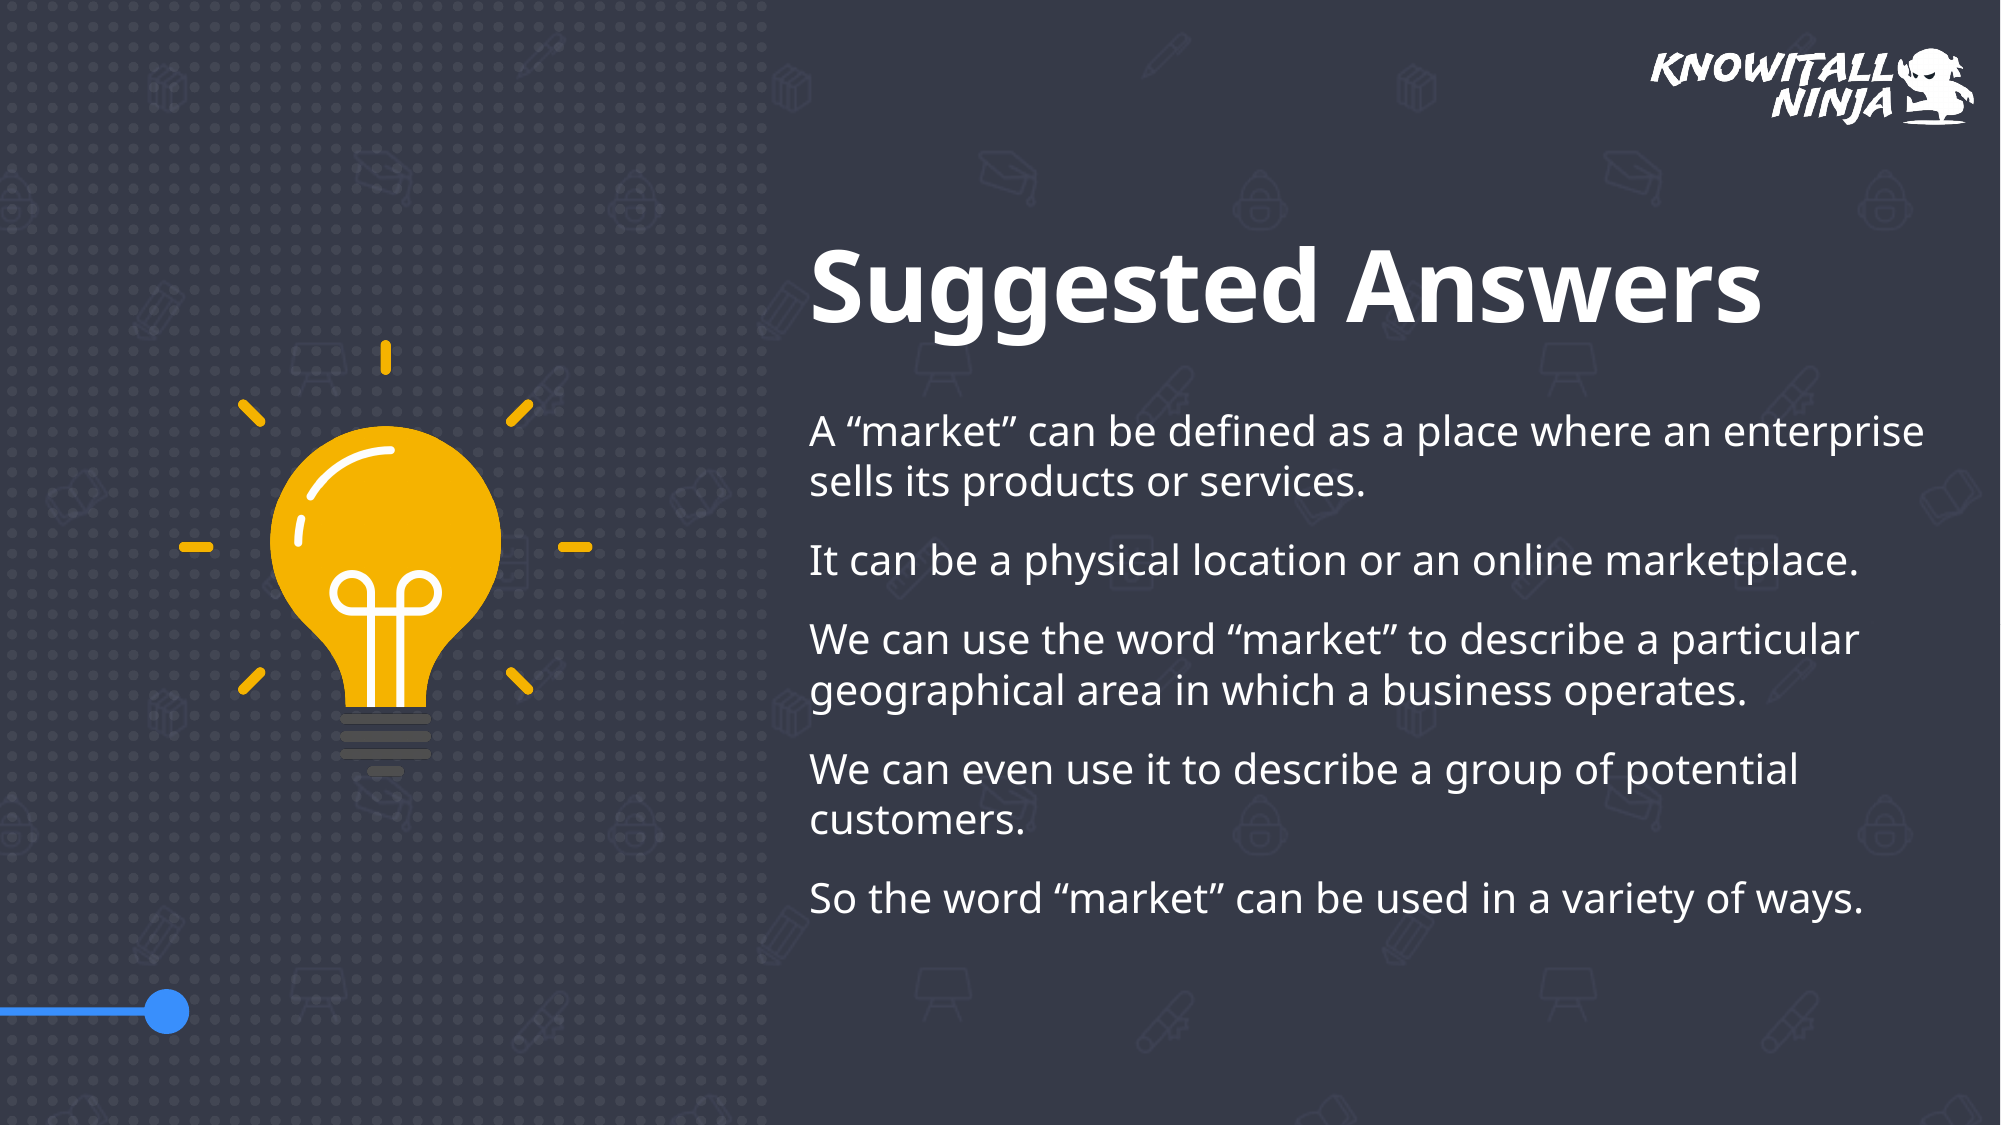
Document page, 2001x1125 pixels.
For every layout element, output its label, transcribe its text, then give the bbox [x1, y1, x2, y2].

title Suggested Answers [794, 125, 1928, 351]
list A “market” can be defined as a place where an enterprise sells its products or services. It can be a physical location or an online marketplace. We can use the word “market” to describe a particular geographical area in which a business operates. We can even use it to describe a group of potential customers. So the word “market” can be used in a variety of ways. [794, 397, 1928, 1090]
picture [0, 0, 2001, 1125]
